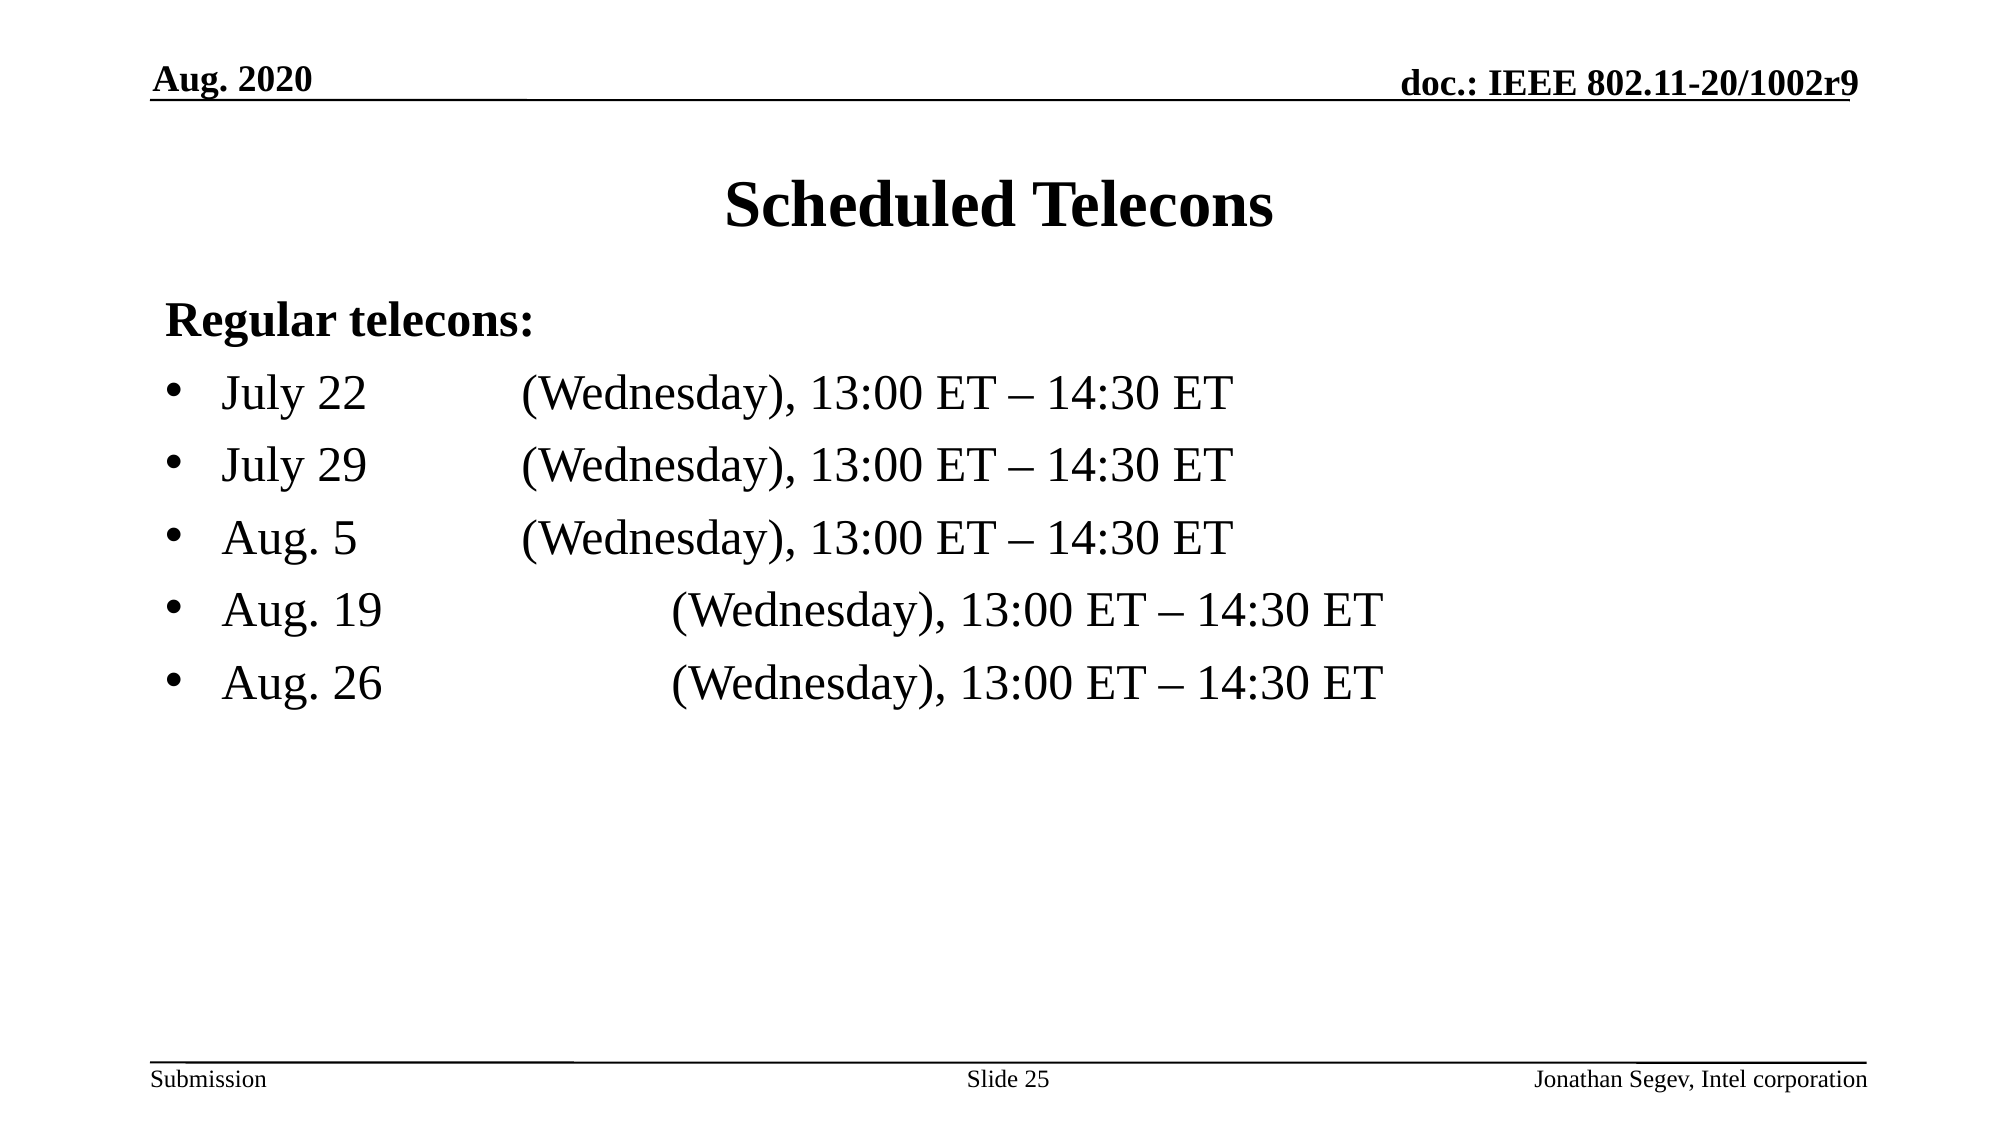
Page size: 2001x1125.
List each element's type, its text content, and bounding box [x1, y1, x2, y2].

title Scheduled Telecons [149, 112, 1850, 278]
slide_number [152, 54, 563, 100]
slide_number Slide 25 [950, 1061, 1067, 1123]
list Regular telecons: July 22 (Wednesday), 13:00 ET – 14:30 ET July 29 (Wednesday), 13:00 ET – 14:30 ET Aug. 5 (Wednesday), 13:00 ET – 14:30 ET Aug. 19 (Wednesday), 13:00 ET – 14:30 ET Aug. 26 (Wednesday), 13:00 ET – 14:30 ET [149, 278, 1850, 670]
footer Jonathan Segev, Intel corporation [1171, 1061, 1869, 1093]
